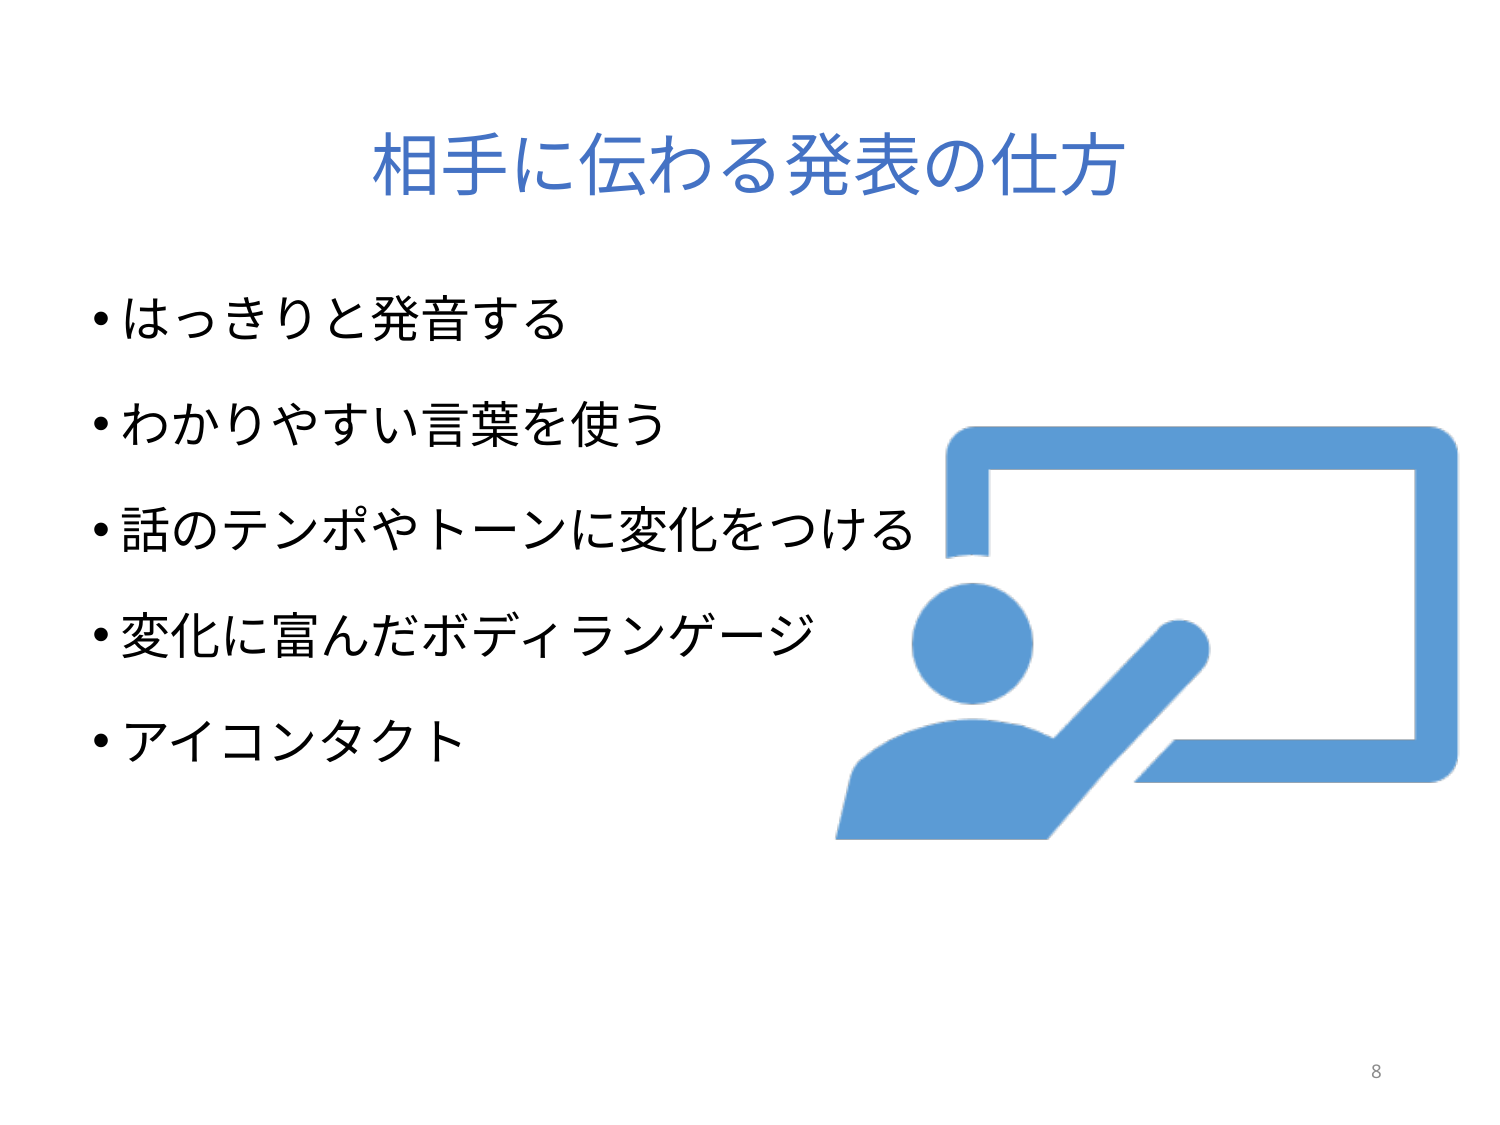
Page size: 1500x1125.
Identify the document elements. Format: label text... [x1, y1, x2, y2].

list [806, 292, 1488, 975]
slide_number 8 [1059, 1042, 1397, 1103]
list はっきりと発音する わかりやすい言葉を使う 話のテンポやトーンに変化をつける 変化に富んだボディランゲージ アイコンタクト [77, 250, 1275, 903]
title 相手に伝わる発表の仕方 [103, 59, 1397, 278]
